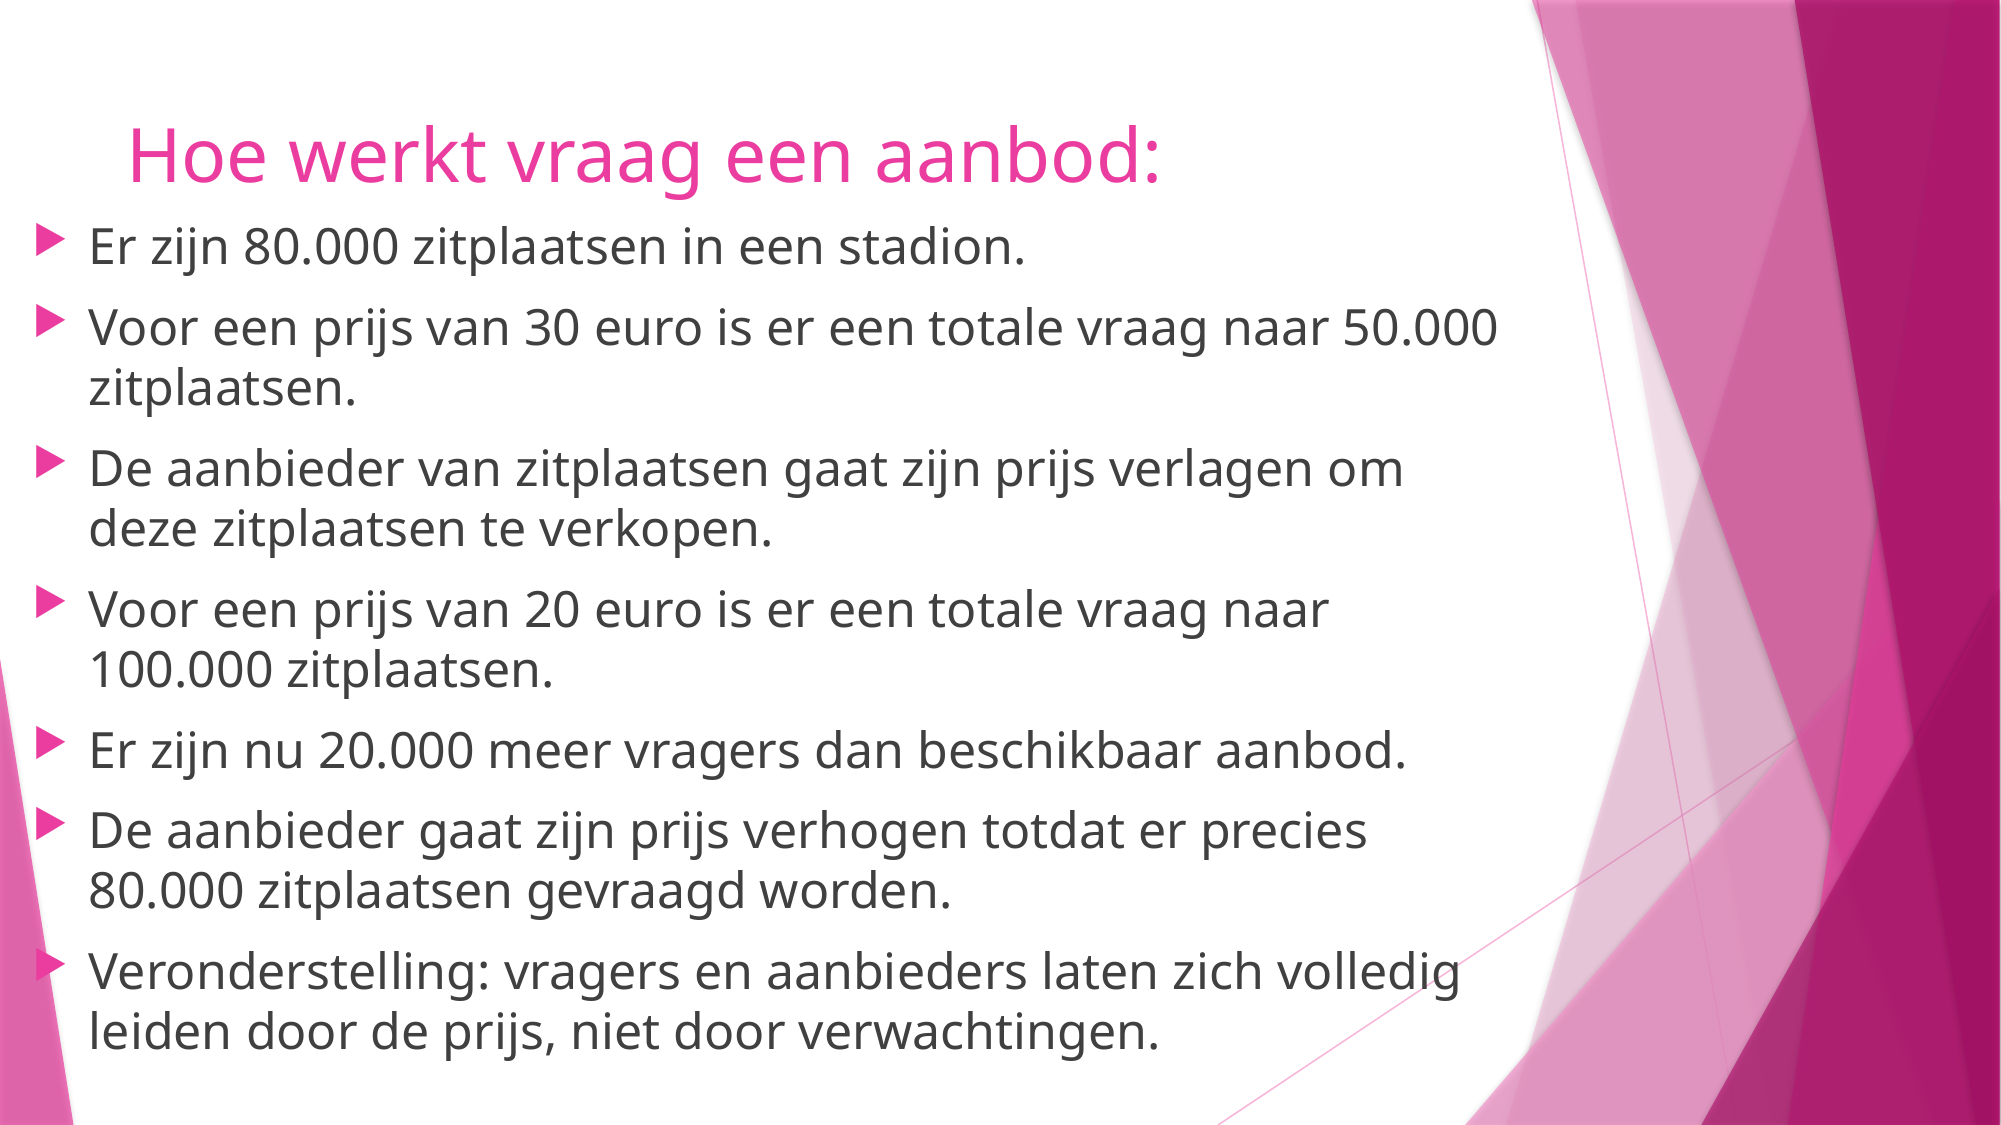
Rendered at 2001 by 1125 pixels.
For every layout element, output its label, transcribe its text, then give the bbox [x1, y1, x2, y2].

list Er zijn 80.000 zitplaatsen in een stadion. Voor een prijs van 30 euro is er een totale vraag naar 50.000 zitplaatsen. De aanbieder van zitplaatsen gaat zijn prijs verlagen om deze zitplaatsen te verkopen. Voor een prijs van 20 euro is er een totale vraag naar 100.000 zitplaatsen. Er zijn nu 20.000 meer vragers dan beschikbaar aanbod. De aanbieder gaat zijn prijs verhogen totdat er precies 80.000 zitplaatsen gevraagd worden. Veronderstelling: vragers en aanbieders laten zich volledig leiden door de prijs, niet door verwachtingen. [17, 207, 1522, 991]
title Hoe werkt vraag een aanbod: [111, 99, 1522, 207]
